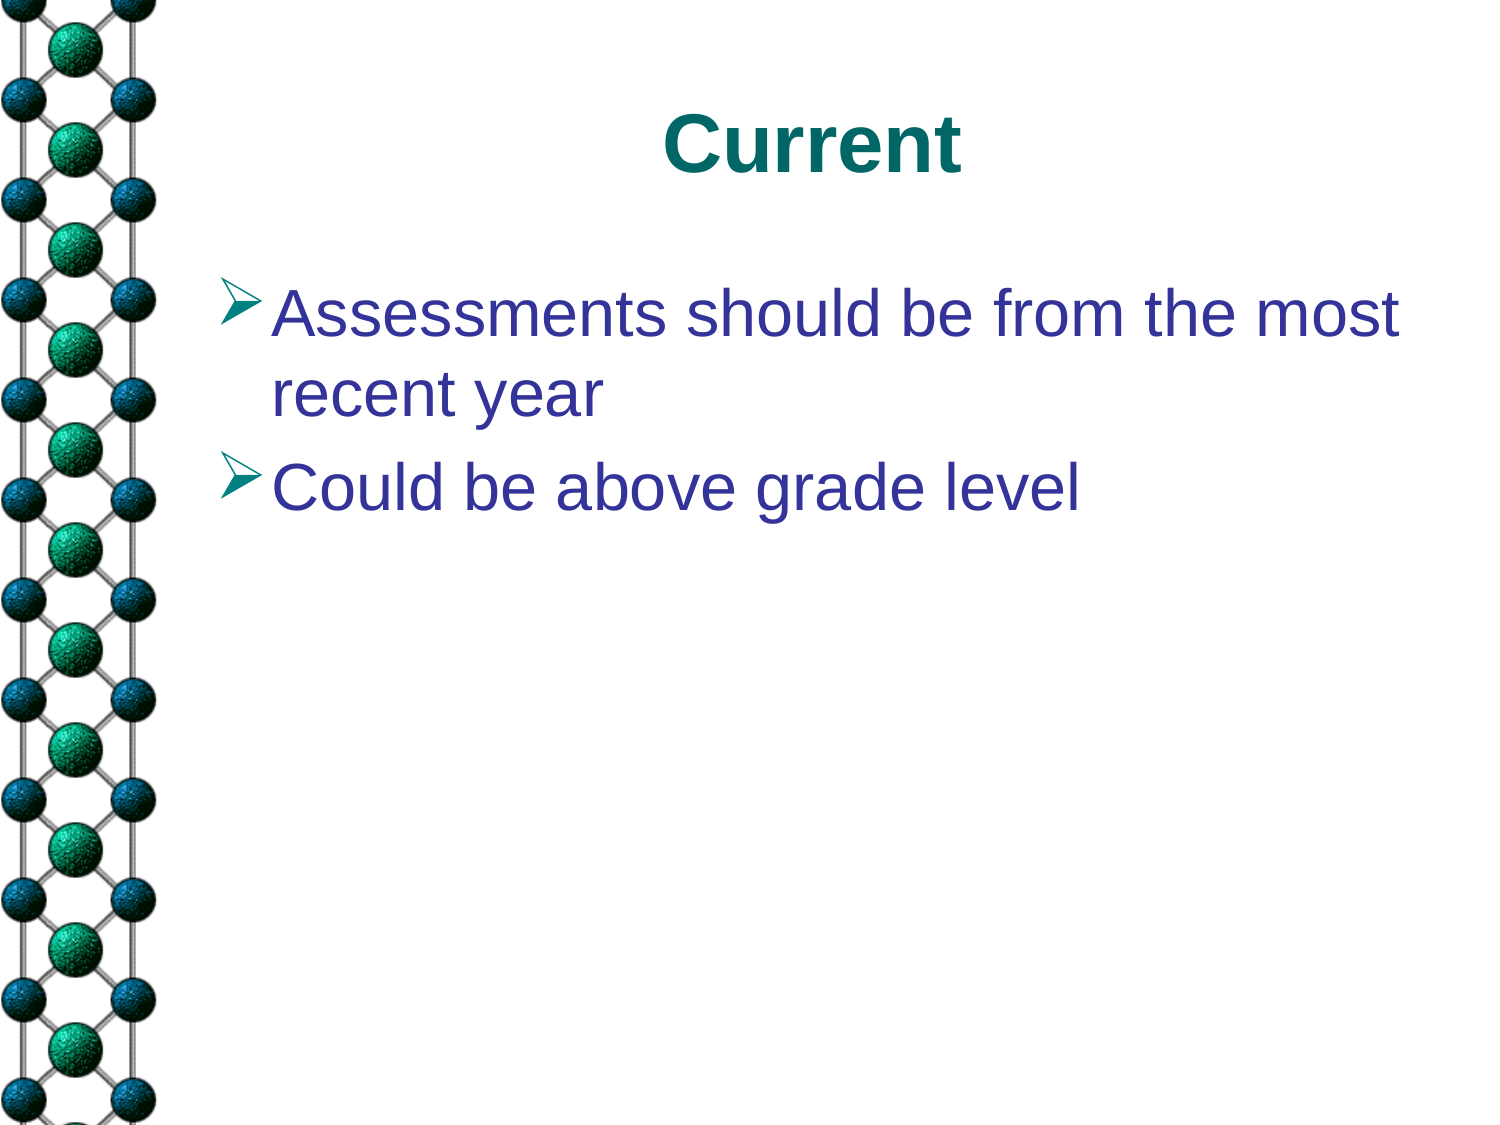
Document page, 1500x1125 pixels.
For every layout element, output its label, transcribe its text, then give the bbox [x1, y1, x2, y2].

title Current [199, 44, 1426, 233]
picture [0, 0, 1500, 1125]
list Assessments should be from the most recent year Could be above grade level [199, 262, 1426, 1006]
